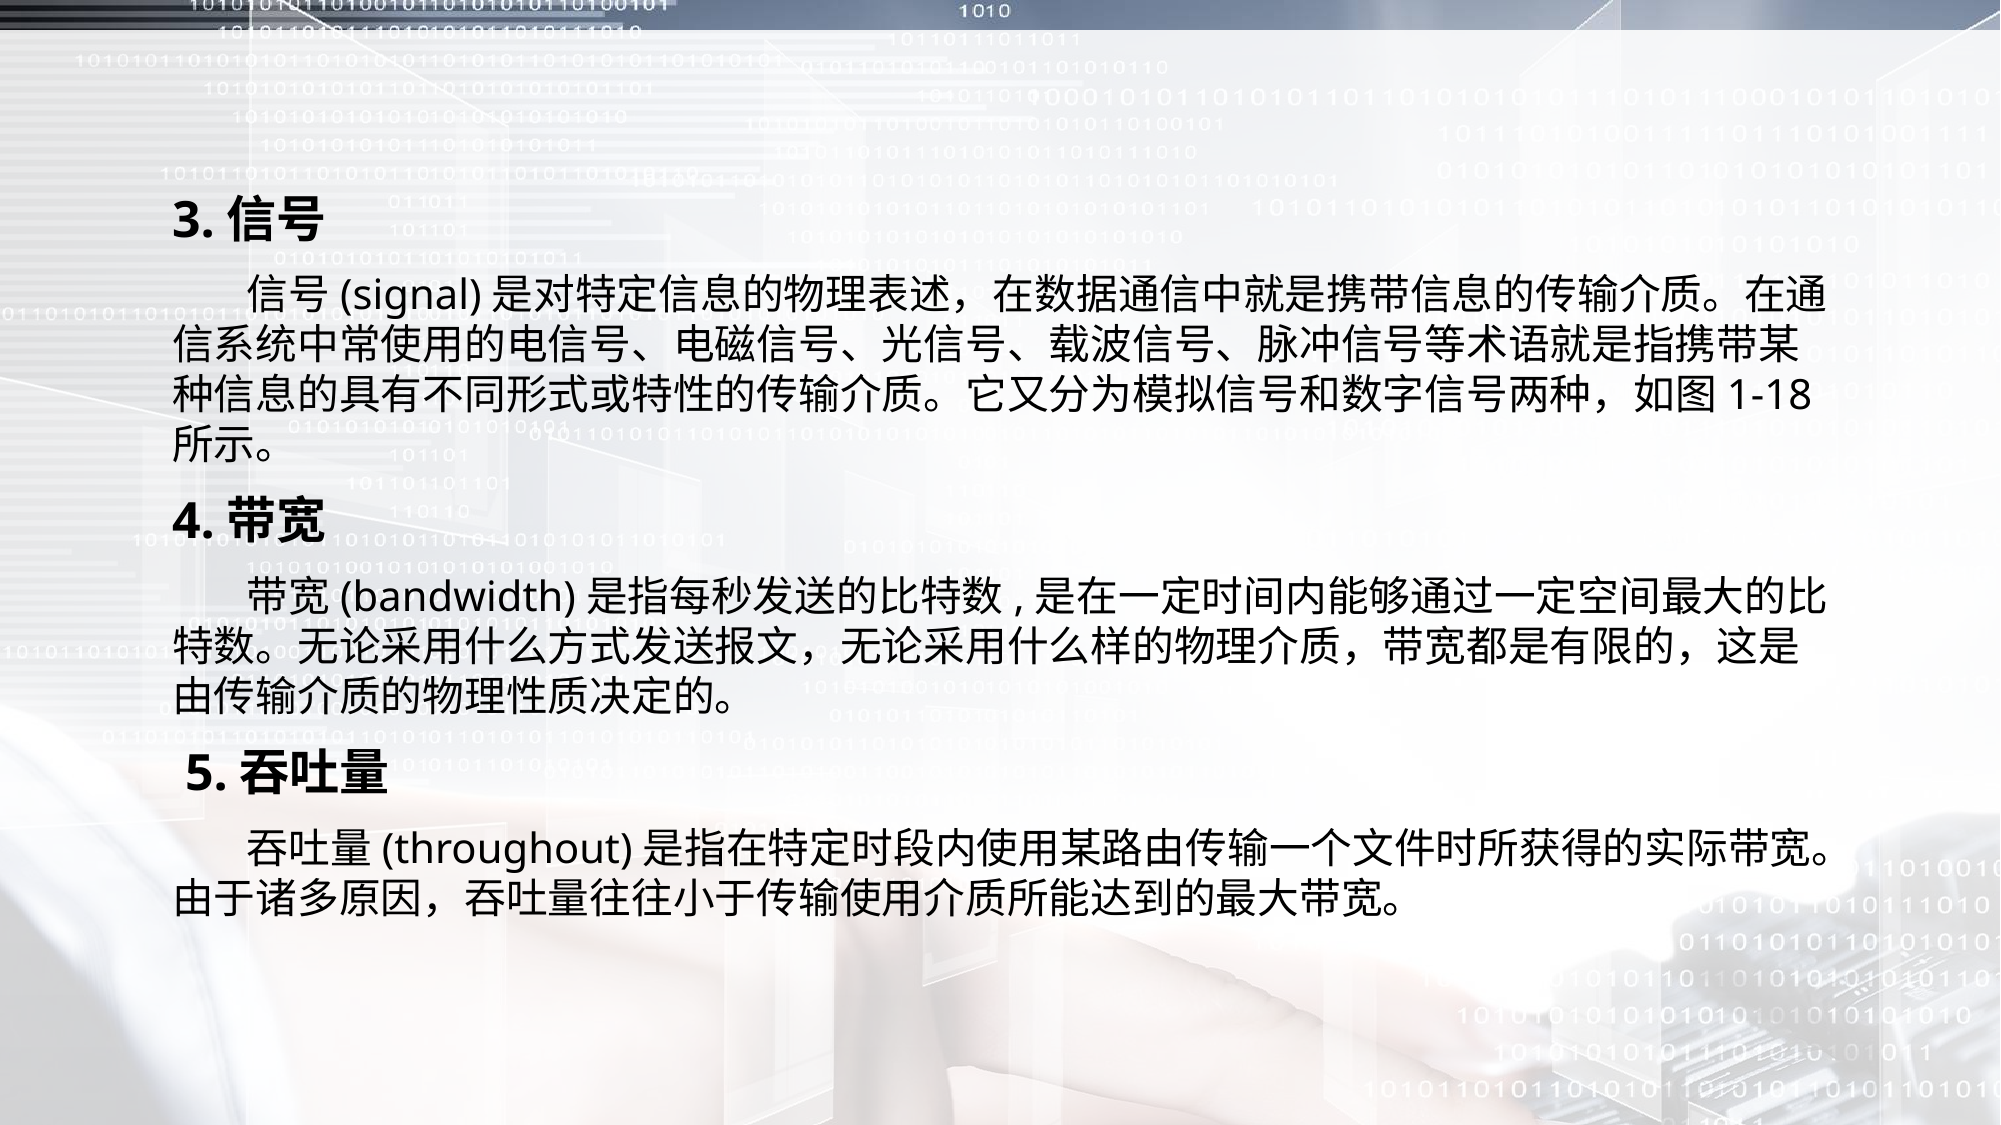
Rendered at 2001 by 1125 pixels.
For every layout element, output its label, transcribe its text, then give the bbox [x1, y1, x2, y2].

list 3.信号 信号(signal)是对特定信息的物理表述，在数据通信中就是携带信息的传输介质。在通信系统中常使用的电信号、电磁信号、光信号、载波信号、脉冲信号等术语就是指携带某种信息的具有不同形式或特性的传输介质。它又分为模拟信号和数字信号两种，如图1-18所示。 4.带宽 带宽(bandwidth)是指每秒发送的比特数,是在一定时间内能够通过一定空间最大的比特数。无论采用什么方式发送报文，无论采用什么样的物理介质，带宽都是有限的，这是由传输介质的物理性质决定的。 5.吞吐量 吞吐量(throughout)是指在特定时段内使用某路由传输一个文件时所获得的实际带宽。由于诸多原因，吞吐量往往小于传输使用介质所能达到的最大带宽。 [157, 179, 1845, 1014]
picture [0, 0, 2000, 30]
